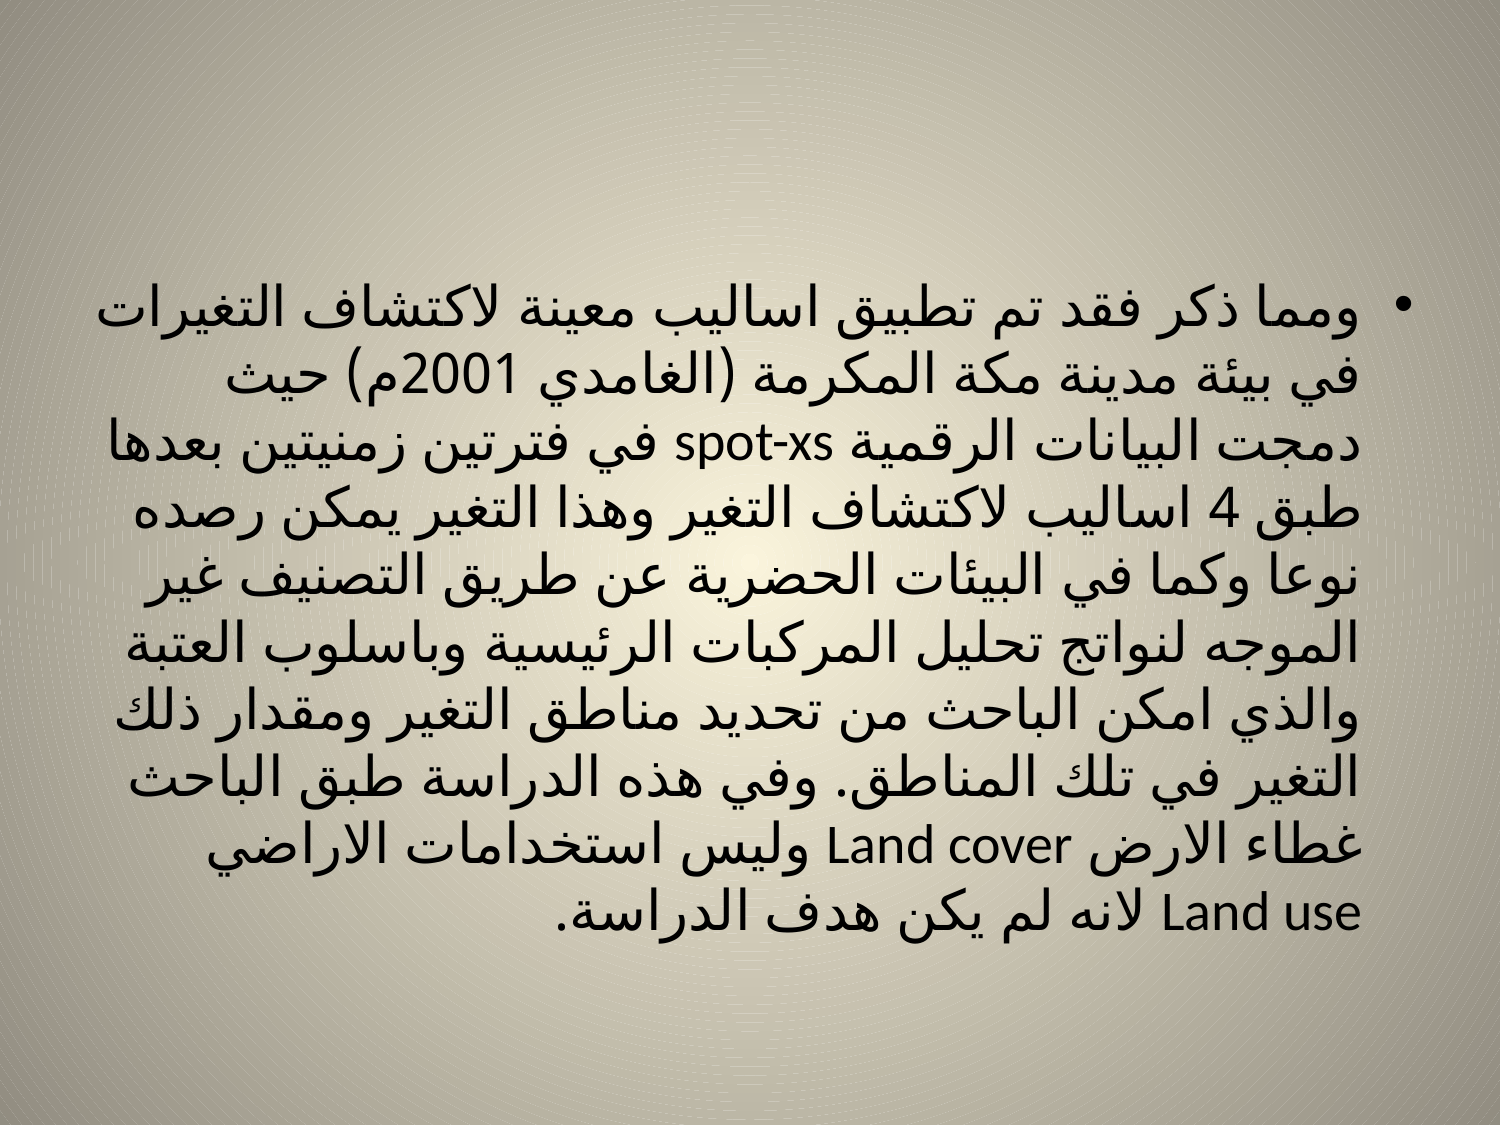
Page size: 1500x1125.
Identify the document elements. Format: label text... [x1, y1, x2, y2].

list ومما ذكر فقد تم تطبيق اساليب معينة لاكتشاف التغيرات في بيئة مدينة مكة المكرمة (الغامدي 2001م) حيث دمجت البيانات الرقمية spot-xs في فترتين زمنيتين بعدها طبق 4 اساليب لاكتشاف التغير وهذا التغير يمكن رصده نوعا وكما في البيئات الحضرية عن طريق التصنيف غير الموجه لنواتج تحليل المركبات الرئيسية وباسلوب العتبة والذي امكن الباحث من تحديد مناطق التغير ومقدار ذلك التغير في تلك المناطق. وفي هذه الدراسة طبق الباحث غطاء الارض Land cover وليس استخدامات الاراضي Land use لانه لم يكن هدف الدراسة. [75, 262, 1425, 1005]
